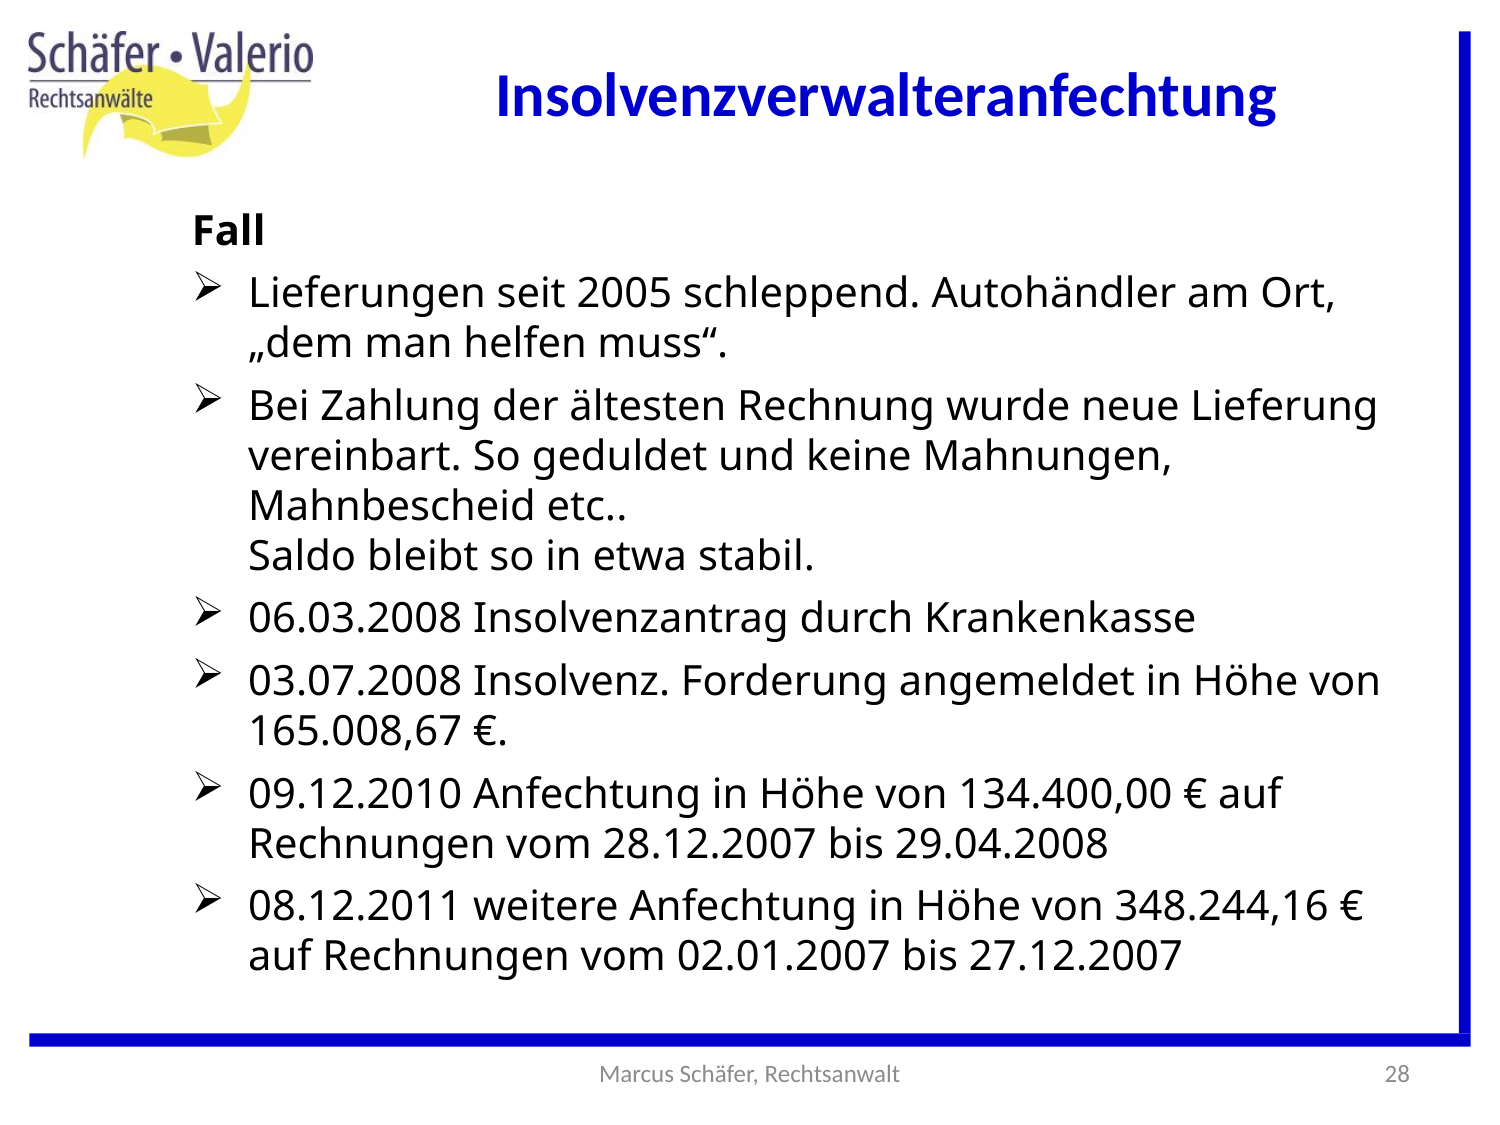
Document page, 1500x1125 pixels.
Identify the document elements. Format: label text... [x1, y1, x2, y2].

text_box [29, 31, 1471, 1048]
picture [28, 31, 314, 160]
footer Marcus Schäfer, Rechtsanwalt [512, 1055, 988, 1103]
slide_number 28 [1074, 1055, 1425, 1103]
